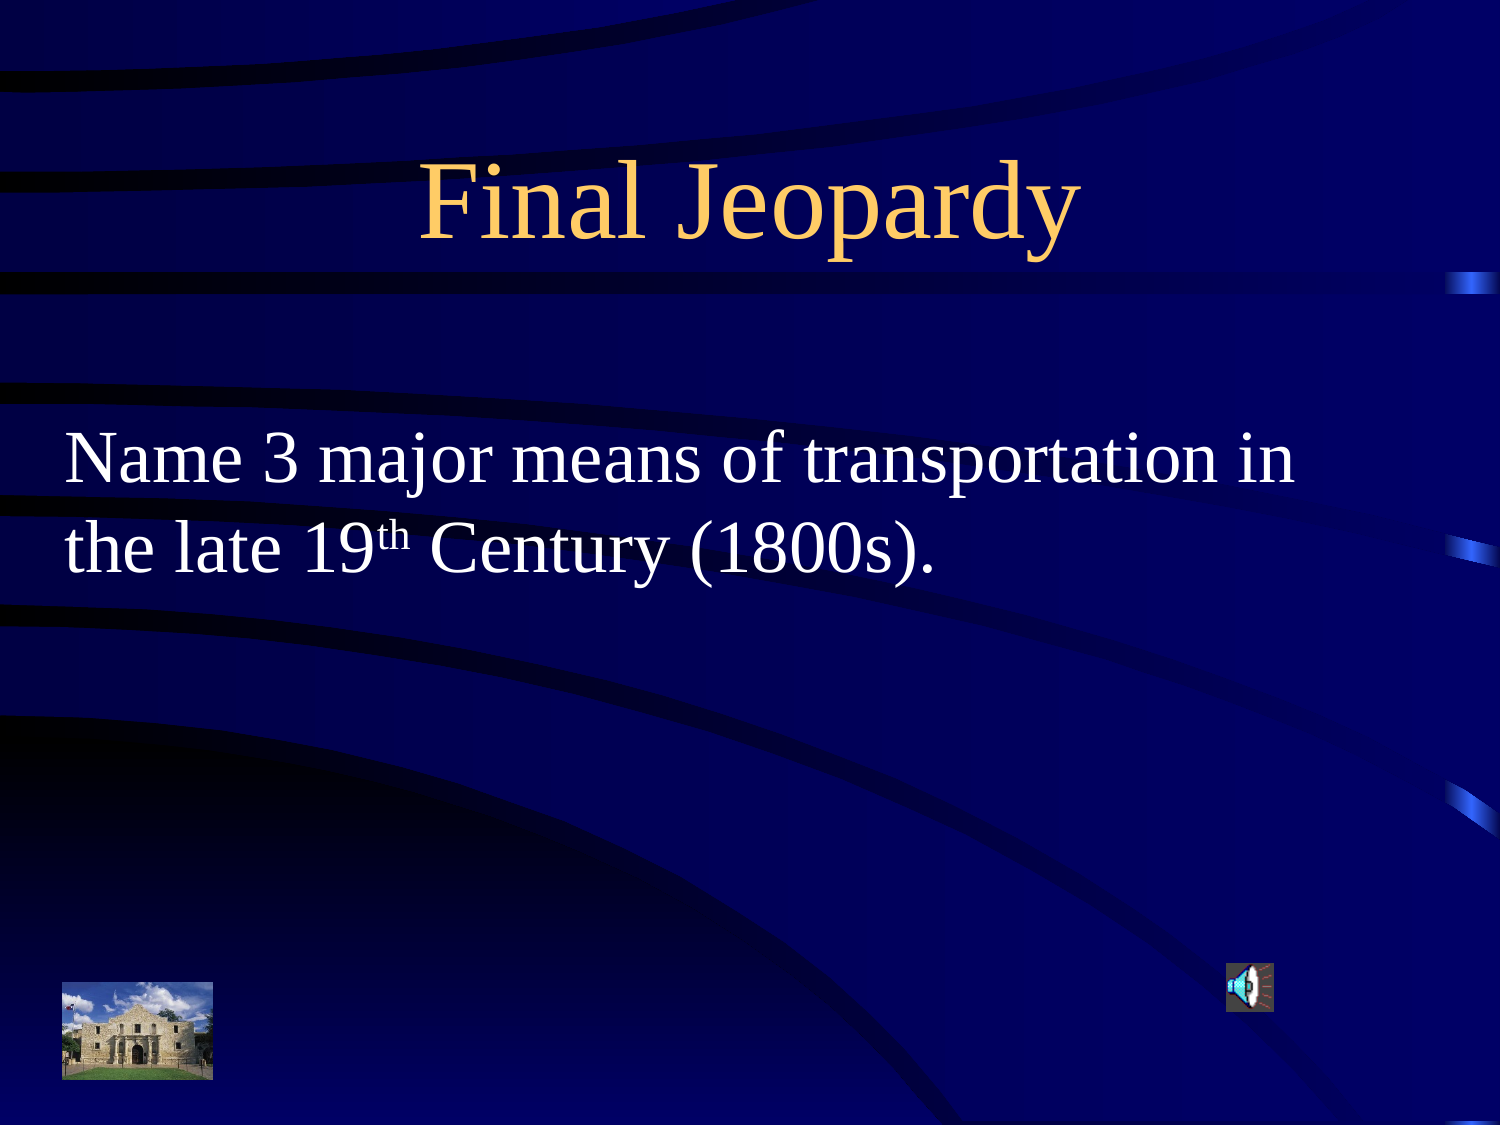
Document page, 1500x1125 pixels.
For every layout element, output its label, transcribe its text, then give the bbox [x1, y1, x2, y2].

text_box Name 3 major means of transportation in the late 19th Century (1800s). [50, 399, 1363, 595]
picture [1224, 962, 1275, 1013]
title Final Jeopardy [112, 99, 1388, 288]
picture [62, 982, 213, 1081]
